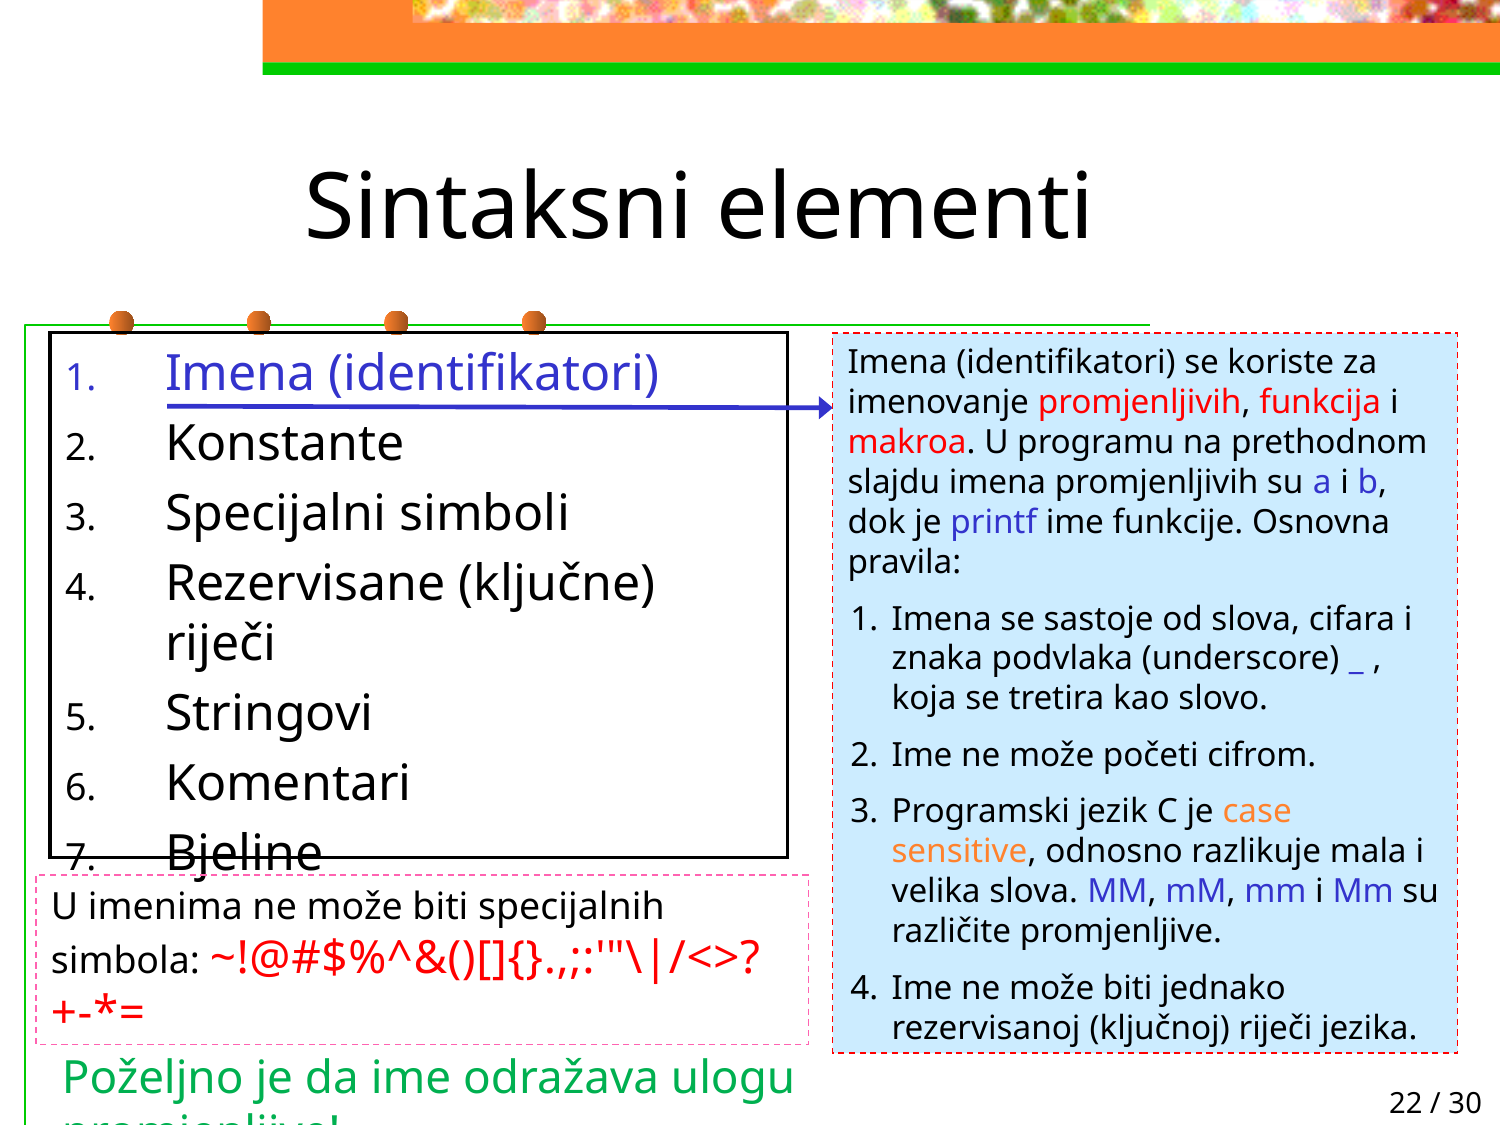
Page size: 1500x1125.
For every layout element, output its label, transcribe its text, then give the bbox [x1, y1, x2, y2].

picture [412, 0, 1500, 23]
list Imena (identifikatori) Konstante Specijalni simboli Rezervisane (ključne) riječi Stringovi Komentari Bjeline [50, 332, 788, 858]
text_box U imenima ne može biti specijalnih simbola: ~!@#$%^&()[]{}.,;:'"\|/<>?+-*= [36, 874, 809, 1045]
text_box Poželjno je da ime odražava ulogu promjenljive! [47, 1040, 1047, 1125]
text_box 22 / 30 [1364, 1079, 1498, 1125]
text_box Imena (identifikatori) se koriste za imenovanje promjenljivih, funkcija i makroa. U programu na prethodnom slajdu imena promjenljivih su a i b, dok je printf ime funkcije. Osnovna pravila: Imena se sastoje od slova, cifara i znaka podvlaka (underscore) _ , koja se tretira kao slovo. Ime ne može početi cifrom. Programski jezik C je case sensitive, odnosno razlikuje mala i velika slova. MM, mM, mm i Mm su različite promjenljive. Ime ne može biti jednako rezervisanoj (ključnoj) riječi jezika. [832, 333, 1458, 1054]
text_box [167, 397, 832, 419]
title Sintaksni elementi [62, 107, 1338, 296]
